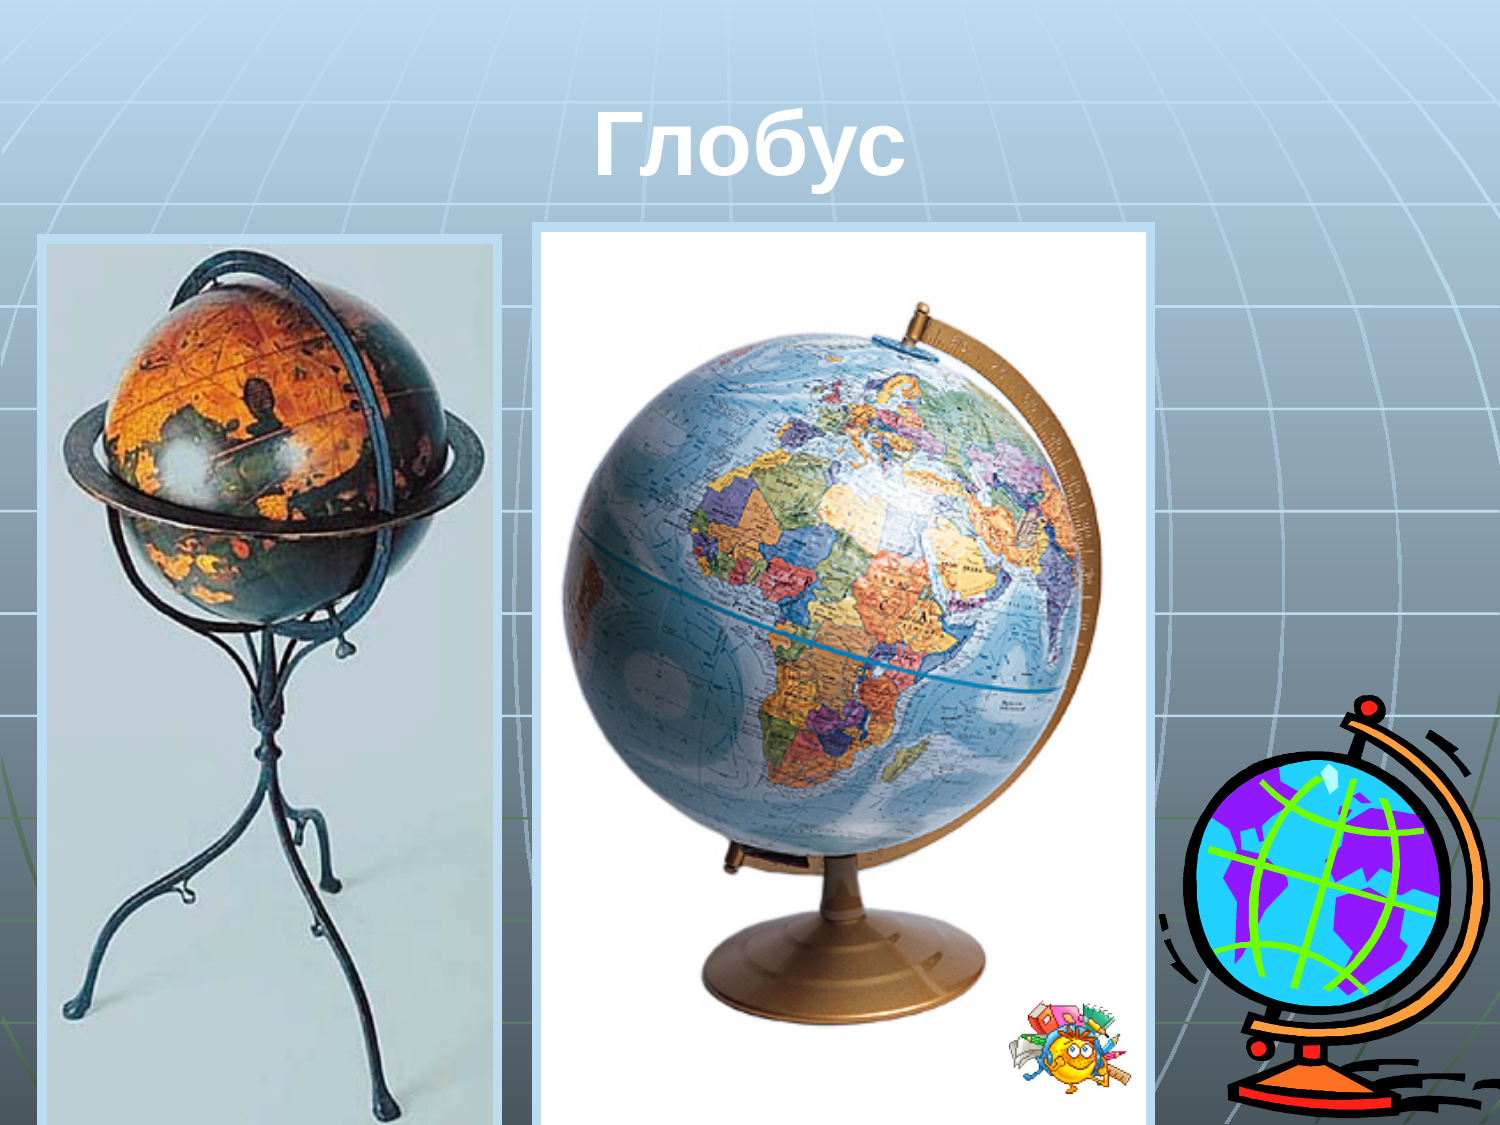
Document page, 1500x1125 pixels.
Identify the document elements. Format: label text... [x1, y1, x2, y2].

title Глобус [74, 45, 1426, 233]
picture [46, 243, 494, 1125]
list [1151, 687, 1500, 1125]
picture [540, 231, 1147, 1125]
